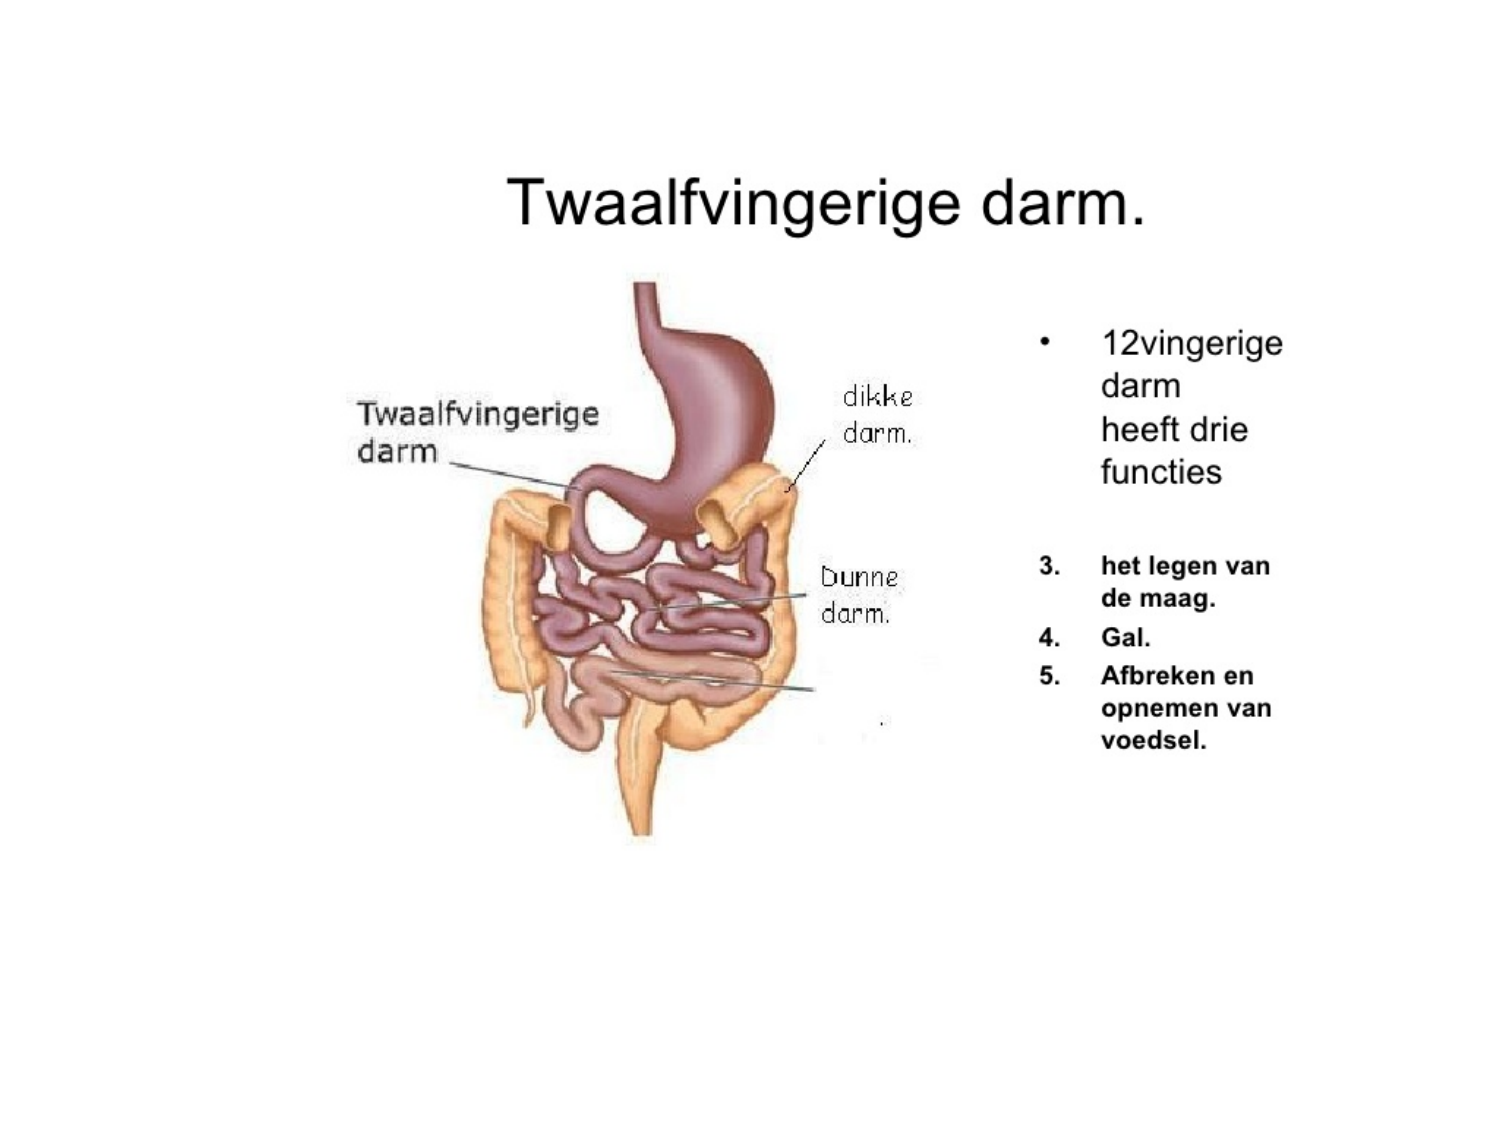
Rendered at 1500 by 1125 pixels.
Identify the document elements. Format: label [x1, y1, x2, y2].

picture [293, 100, 1361, 901]
